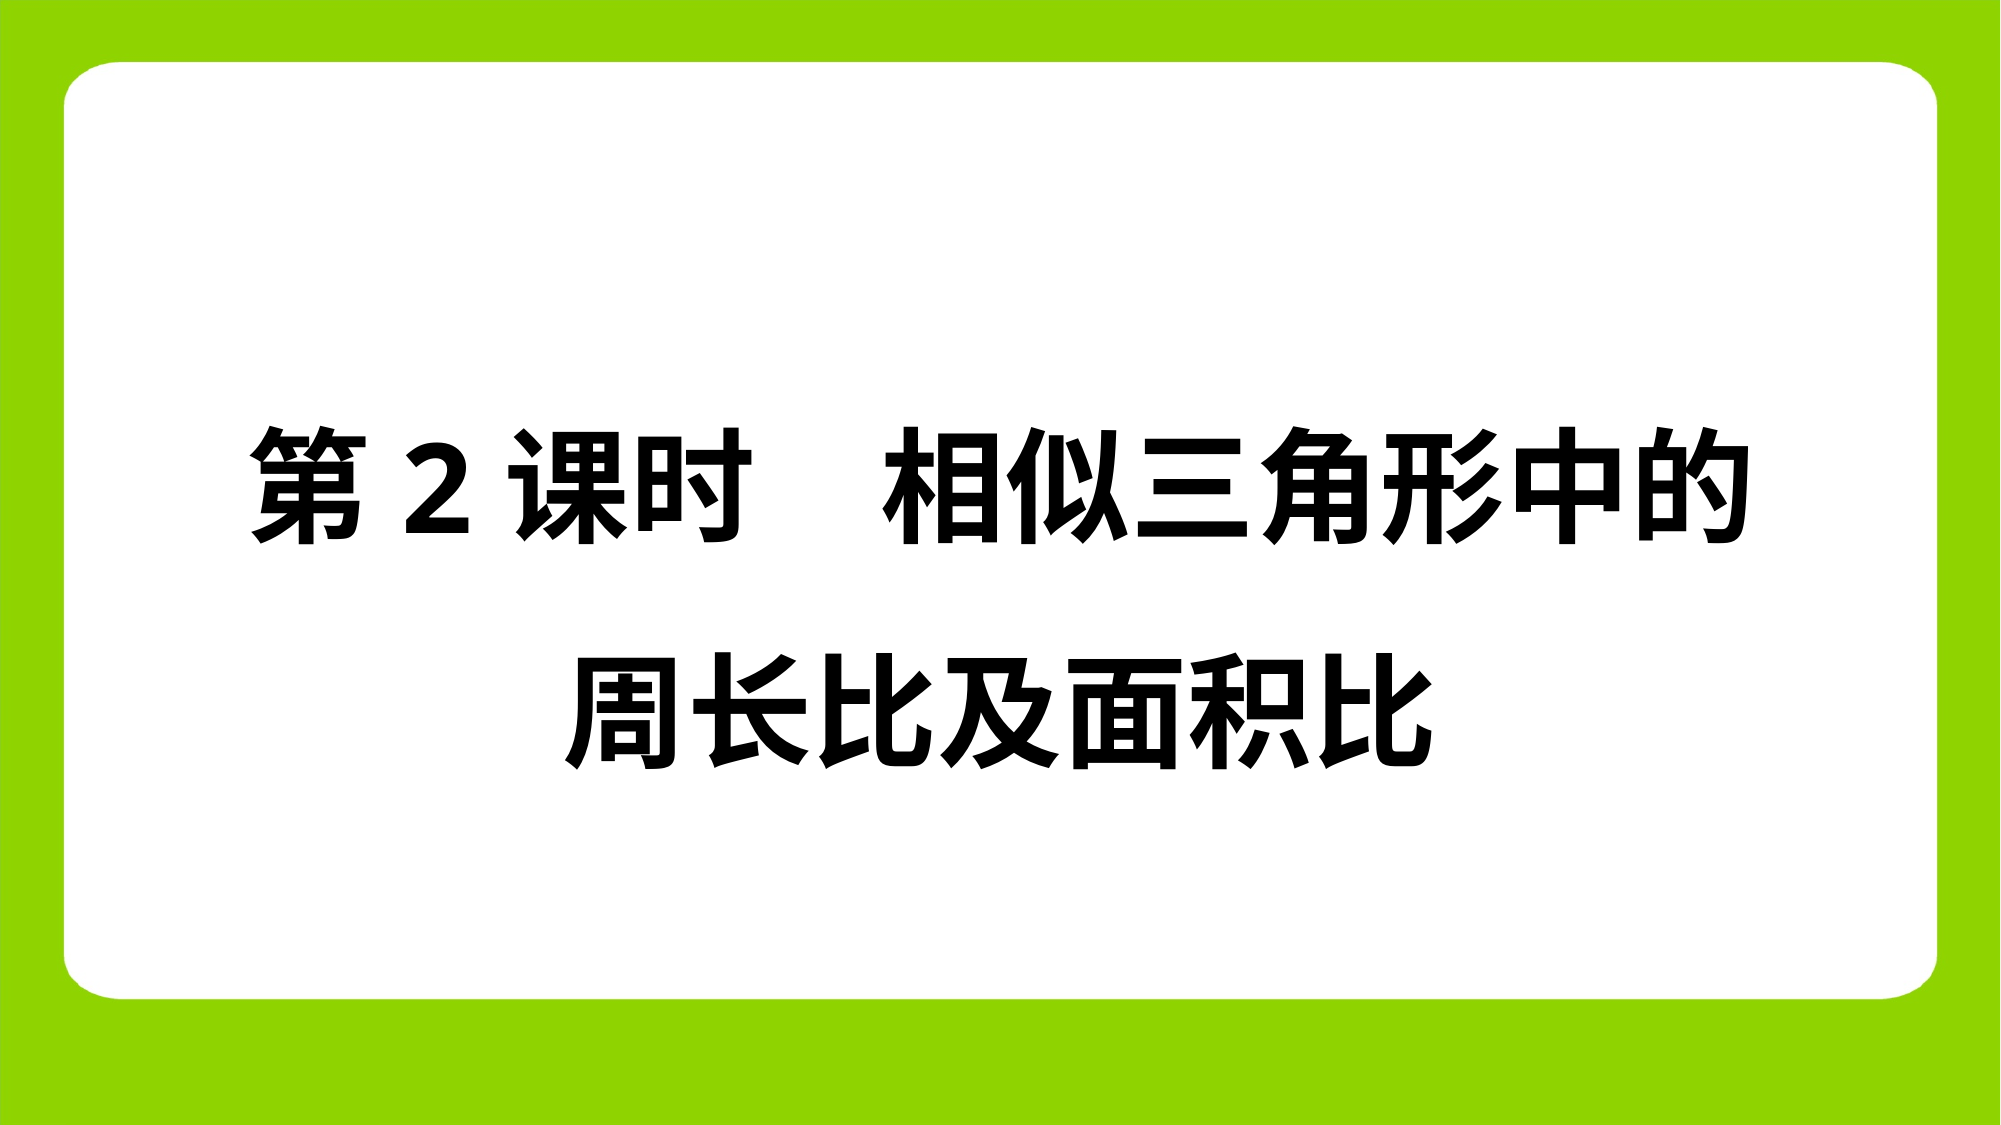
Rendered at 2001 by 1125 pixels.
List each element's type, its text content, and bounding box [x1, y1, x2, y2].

picture [0, 0, 2001, 1125]
text_box 第2课时 相似三角形中的 周长比及面积比 [54, 326, 1945, 791]
